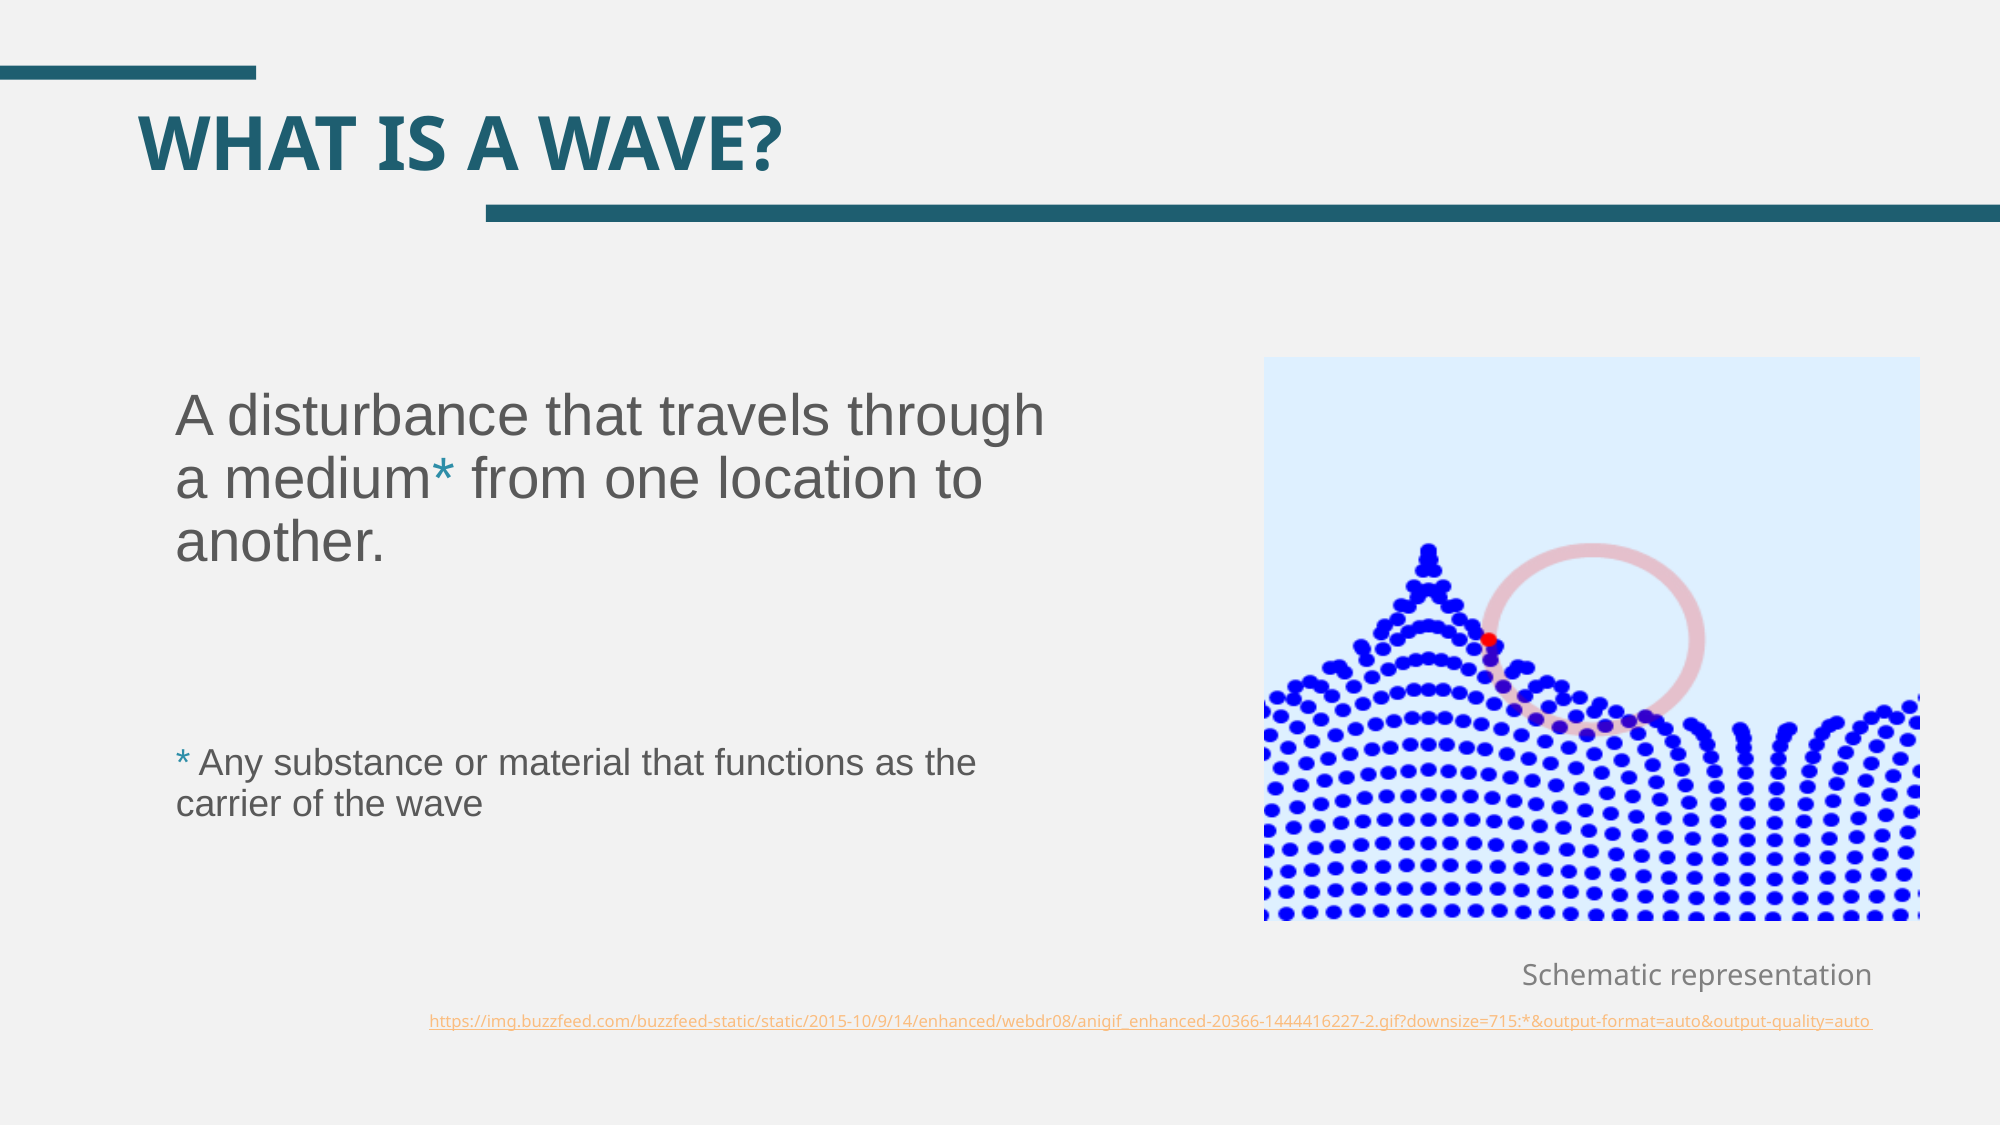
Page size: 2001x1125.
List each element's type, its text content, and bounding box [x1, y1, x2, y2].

title WHAT IS A WAVE? [123, 71, 822, 194]
text_box Schematic representation https://img.buzzfeed.com/buzzfeed-static/static/2015-10/9/14/enhanced/webdr08/anigif_enhanced-20366-1444416227-2.gif?downsize=715:*&output-format=auto&output-quality=auto [383, 948, 1920, 1062]
picture [1264, 357, 1920, 921]
text_box [0, 64, 258, 81]
list A disturbance that travels through a medium* from one location to another. [160, 377, 1100, 622]
text_box [484, 203, 2000, 223]
text_box * Any substance or material that functions as the carrier of the wave [160, 735, 1100, 880]
